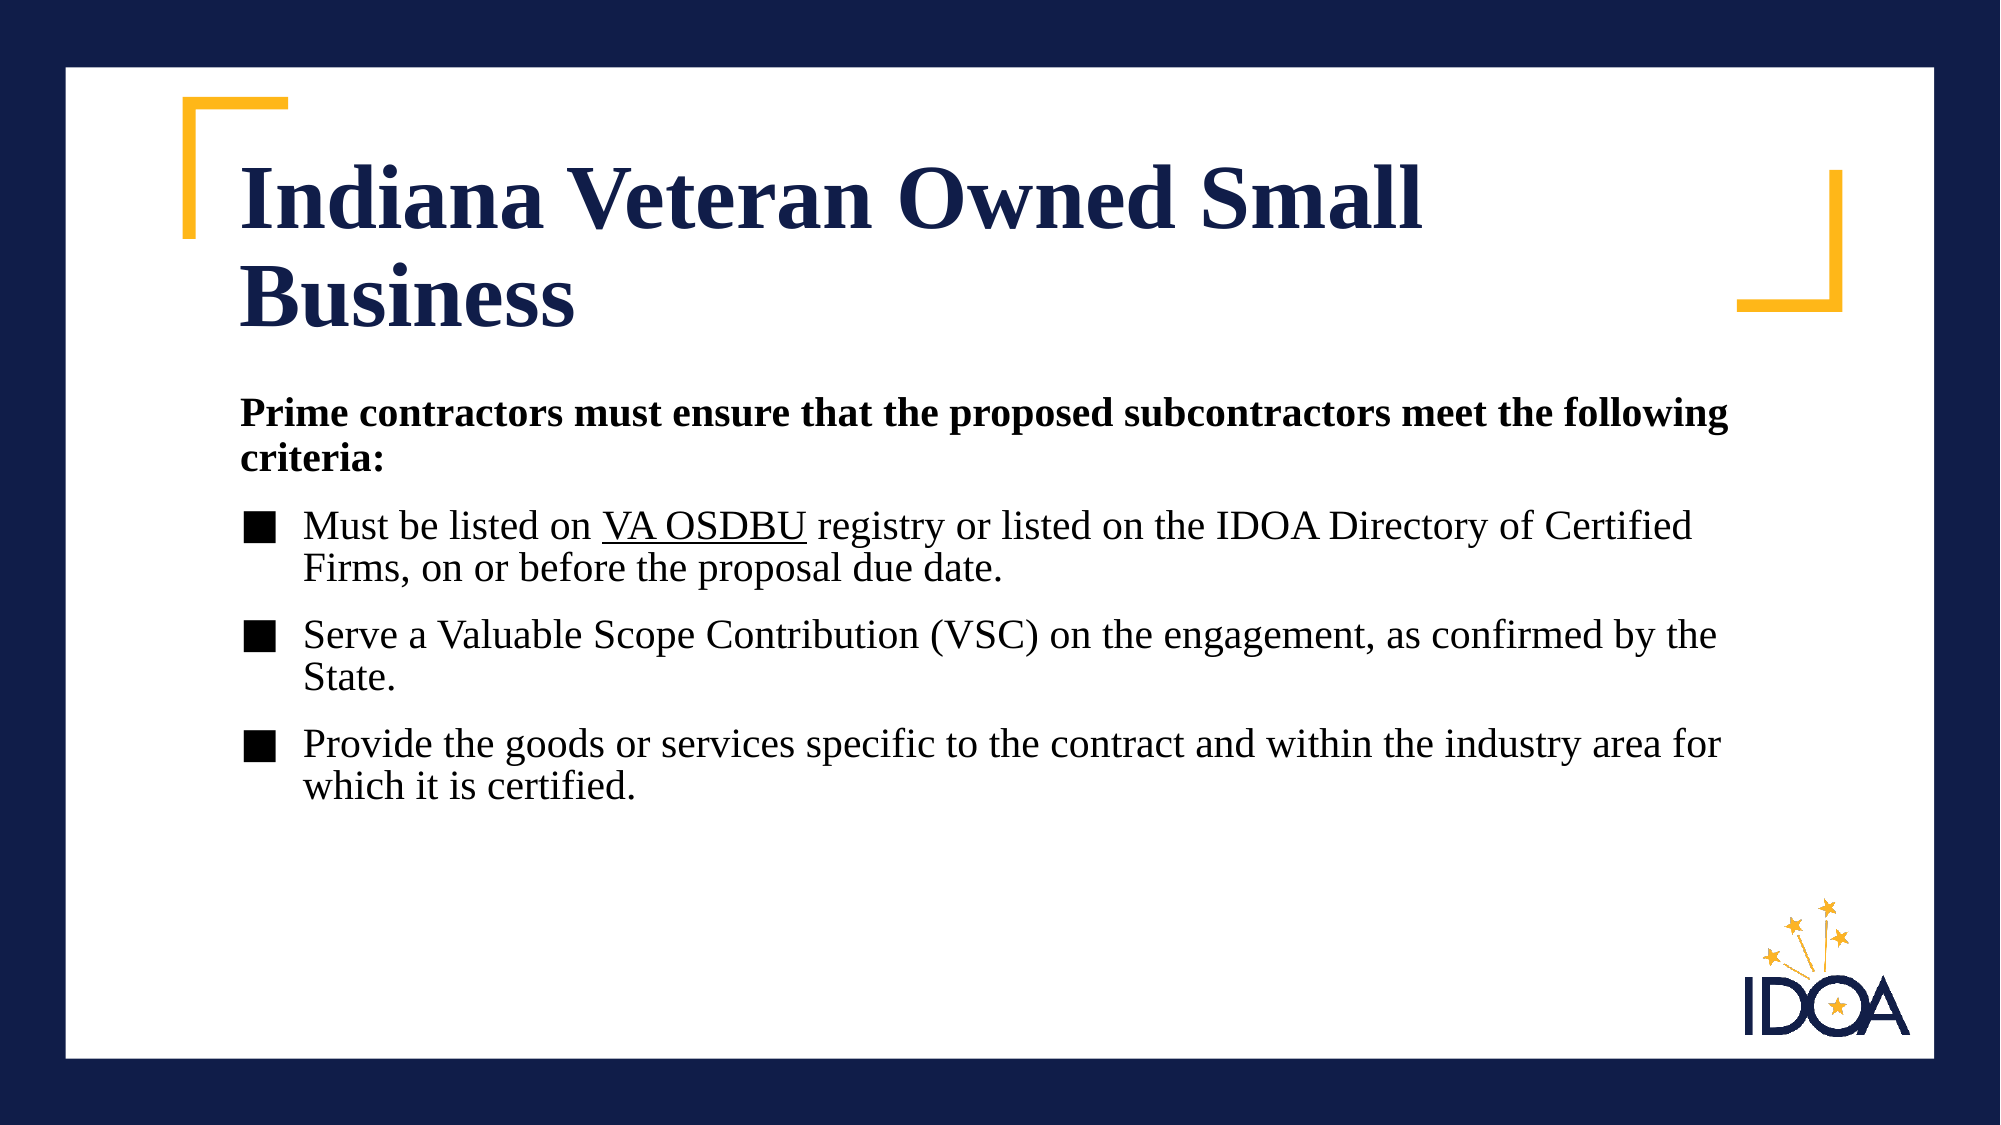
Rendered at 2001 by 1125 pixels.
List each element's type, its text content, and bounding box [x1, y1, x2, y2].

picture [1702, 857, 1959, 1114]
title Indiana Veteran Owned Small Business [225, 142, 1800, 279]
text_box Prime contractors must ensure that the proposed subcontractors meet the following criteria: Must be listed on VA OSDBU registry or listed on the IDOA Directory of Certified Firms, on or before the proposal due date. Serve a Valuable Scope Contribution (VSC) on the engagement, as confirmed by the State. Provide the goods or services specific to the contract and within the industry area for which it is certified. [224, 383, 1800, 851]
